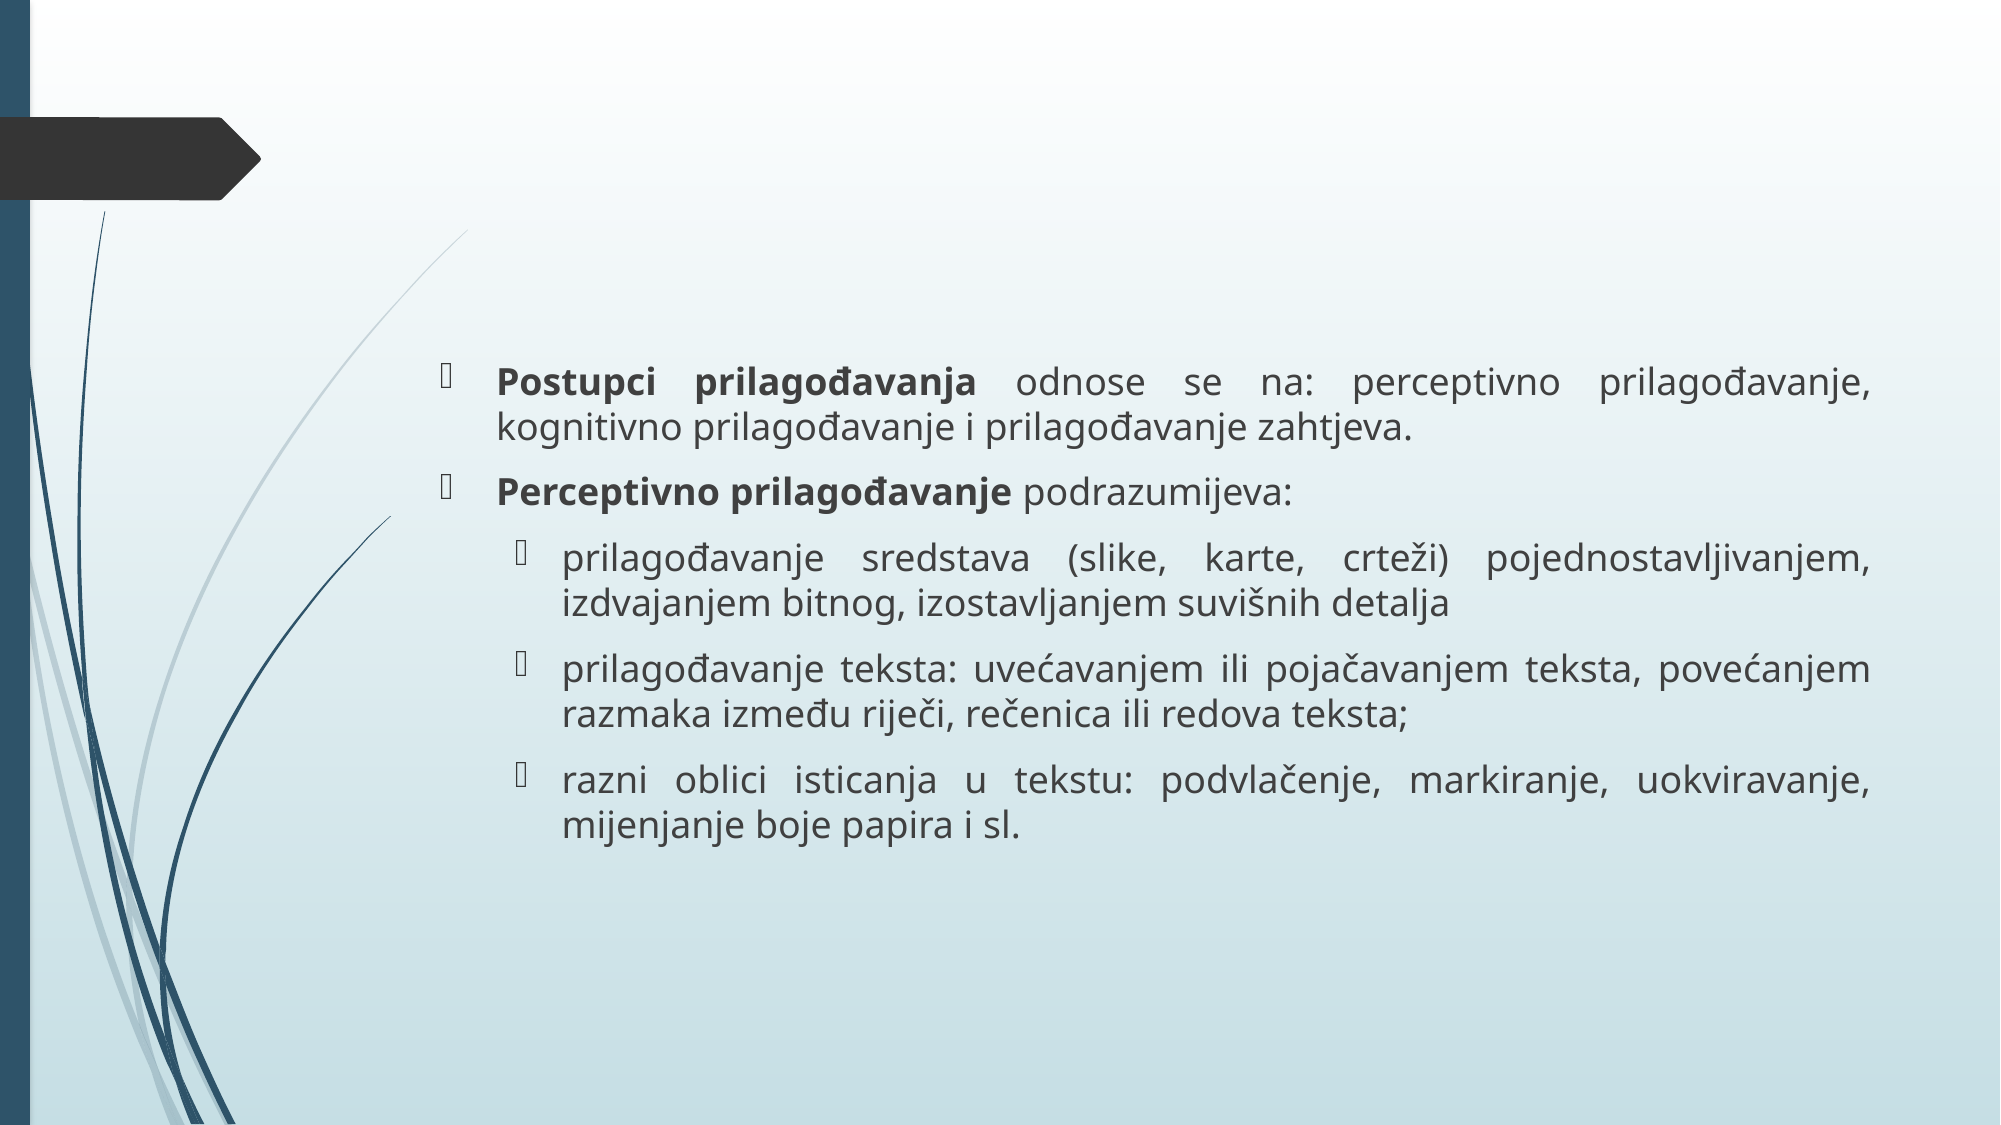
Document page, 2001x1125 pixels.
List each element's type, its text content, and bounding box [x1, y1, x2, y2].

list Postupci prilagođavanja odnose se na: perceptivno prilagođavanje, kognitivno prilagođavanje i prilagođavanje zahtjeva. Perceptivno prilagođavanje podrazumijeva: prilagođavanje sredstava (slike, karte, crteži) pojednostavljivanjem, izdvajanjem bitnog, izostavljanjem suvišnih detalja prilagođavanje teksta: uvećavanjem ili pojačavanjem teksta, povećanjem razmaka između riječi, rečenica ili redova teksta; razni oblici isticanja u tekstu: podvlačenje, markiranje, uokviravanje, mijenjanje boje papira i sl. [424, 350, 1888, 970]
